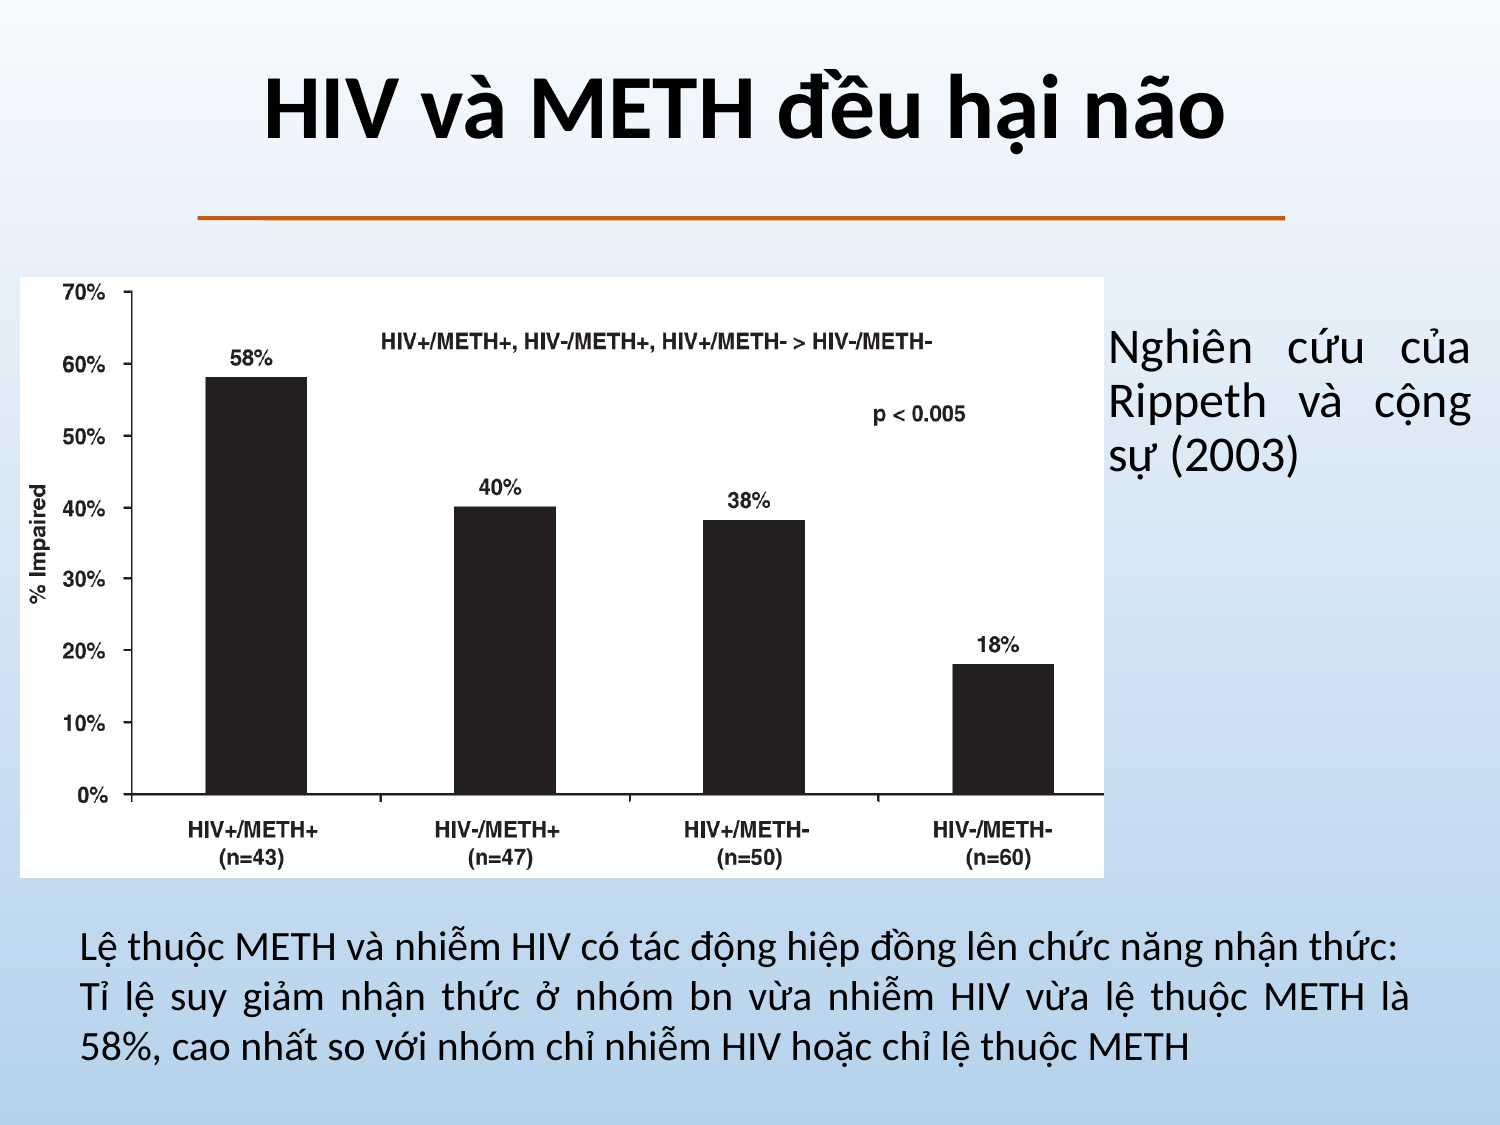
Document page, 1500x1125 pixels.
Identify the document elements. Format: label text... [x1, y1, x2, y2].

list Nghiên cứu của Rippeth và cộng sự (2003) [1104, 312, 1487, 545]
text_box Lệ thuộc METH và nhiễm HIV có tác động hiệp đồng lên chức năng nhận thức: Tỉ lệ suy giảm nhận thức ở nhóm bn vừa nhiễm HIV vừa lệ thuộc METH là 58%, cao nhất so với nhóm chỉ nhiễm HIV hoặc chỉ lệ thuộc METH [64, 911, 1427, 1079]
picture [20, 277, 1104, 878]
title HIV và METH đều hại não [55, 0, 1436, 219]
